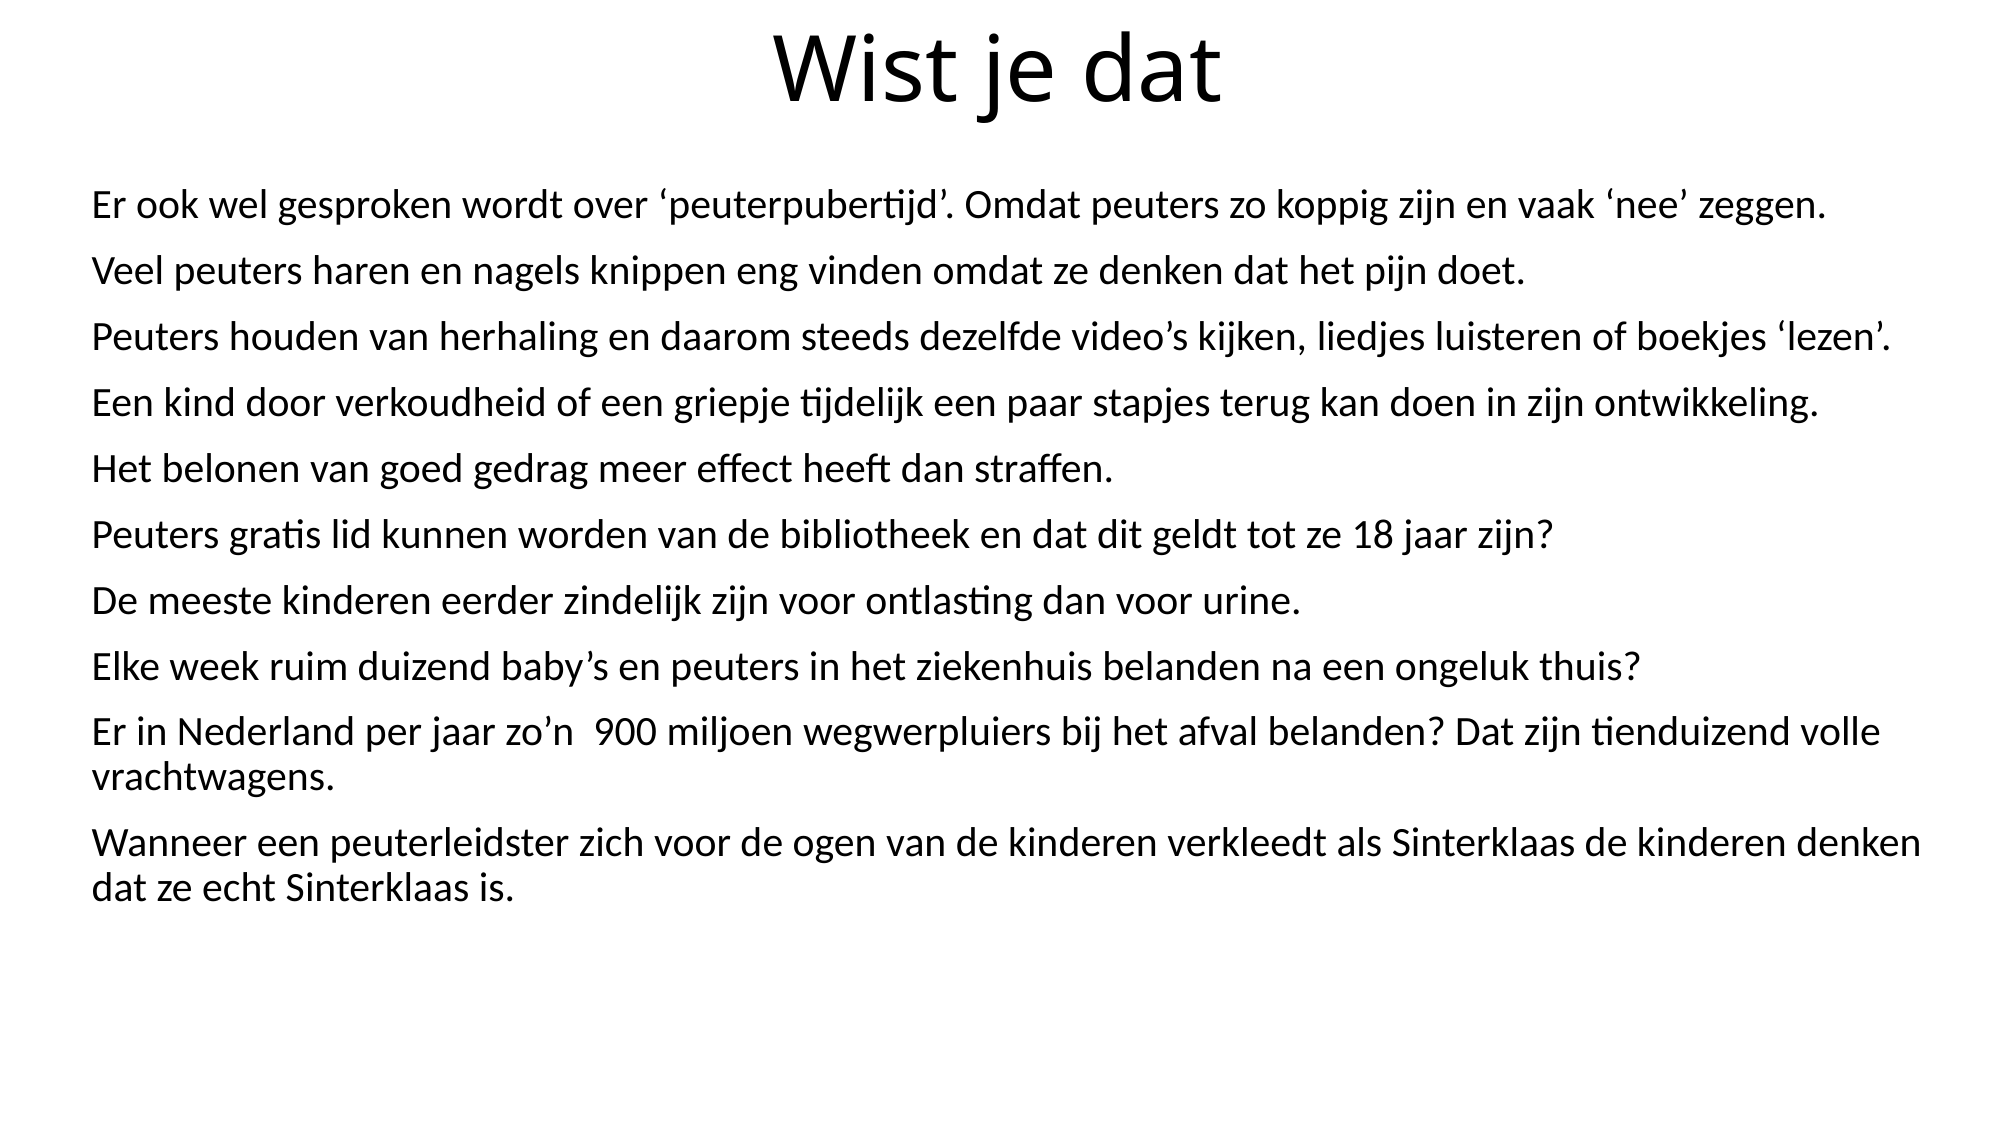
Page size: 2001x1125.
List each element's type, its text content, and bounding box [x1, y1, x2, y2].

title Wist je dat [757, 0, 1243, 144]
list Er ook wel gesproken wordt over ‘peuterpubertijd’. Omdat peuters zo koppig zijn en vaak ‘nee’ zeggen. Veel peuters haren en nagels knippen eng vinden omdat ze denken dat het pijn doet. Peuters houden van herhaling en daarom steeds dezelfde video’s kijken, liedjes luisteren of boekjes ‘lezen’. Een kind door verkoudheid of een griepje tijdelijk een paar stapjes terug kan doen in zijn ontwikkeling. Het belonen van goed gedrag meer effect heeft dan straffen. Peuters gratis lid kunnen worden van de bibliotheek en dat dit geldt tot ze 18 jaar zijn? De meeste kinderen eerder zindelijk zijn voor ontlasting dan voor urine. Elke week ruim duizend baby’s en peuters in het ziekenhuis belanden na een ongeluk thuis? Er in Nederland per jaar zo’n 900 miljoen wegwerpluiers bij het afval belanden? Dat zijn tienduizend volle vrachtwagens. Wanneer een peuterleidster zich voor de ogen van de kinderen verkleedt als Sinterklaas de kinderen denken dat ze echt Sinterklaas is. [76, 175, 1949, 1039]
